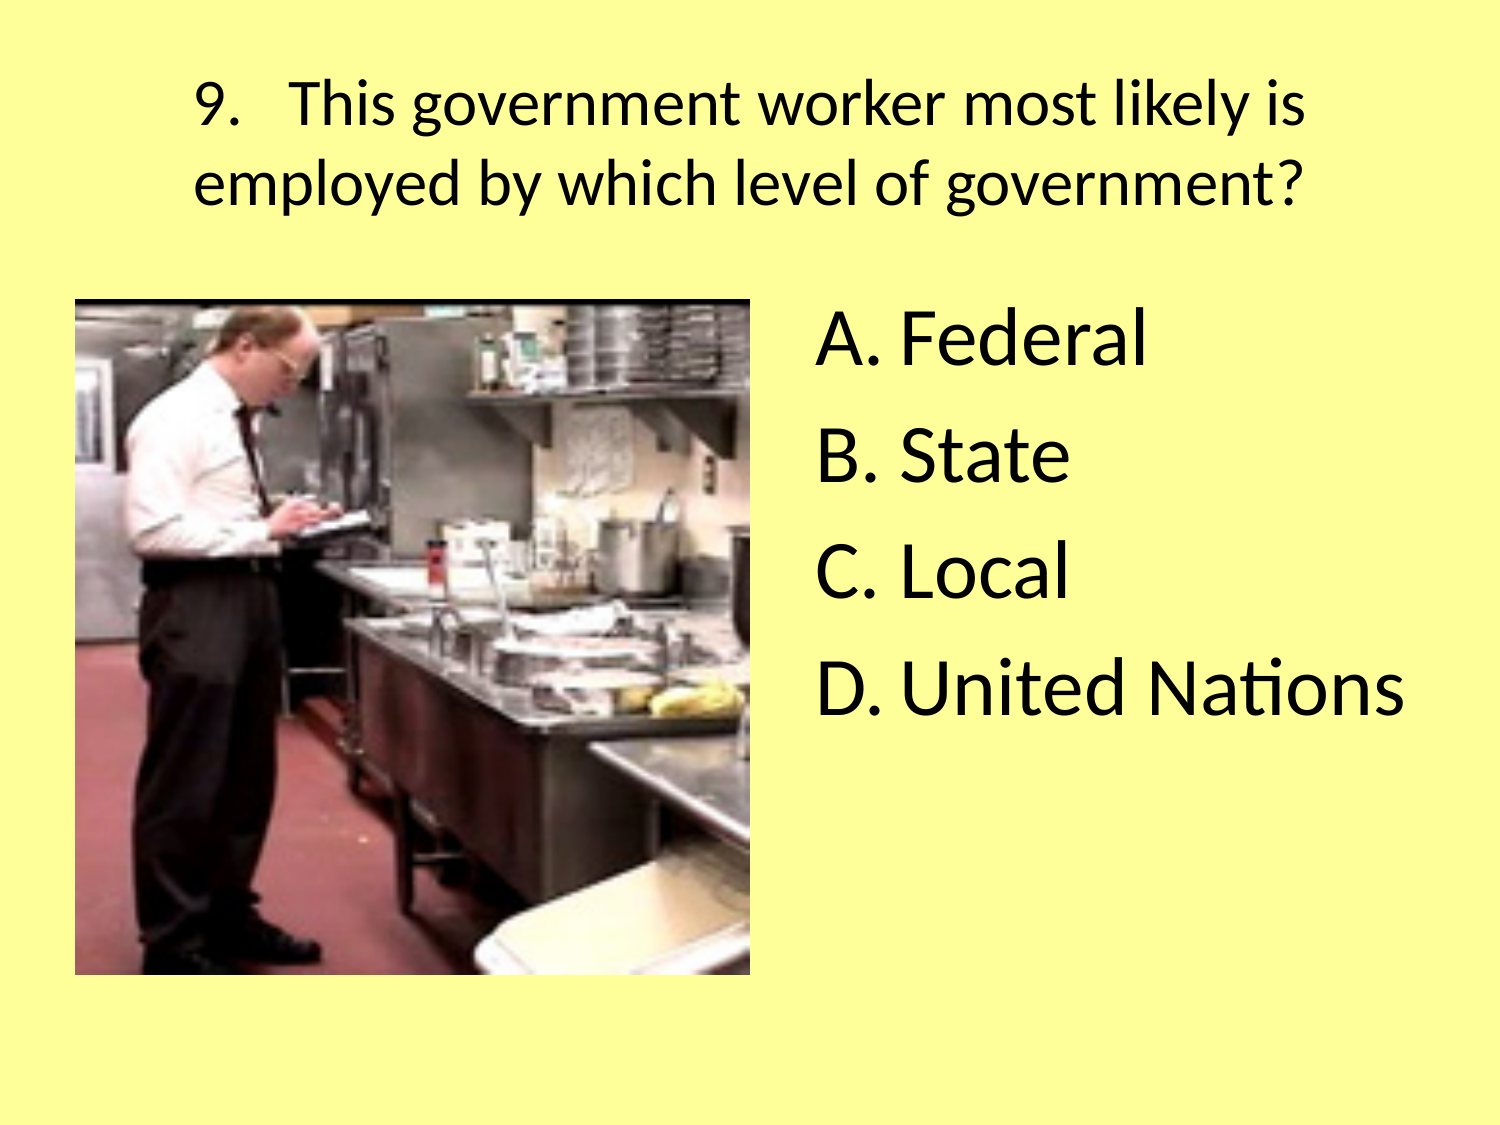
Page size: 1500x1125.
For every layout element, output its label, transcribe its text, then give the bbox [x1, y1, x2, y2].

list Federal State Local United Nations [800, 275, 1463, 1018]
title 9. This government worker most likely is employed by which level of government? [75, 45, 1425, 233]
picture [74, 299, 751, 976]
